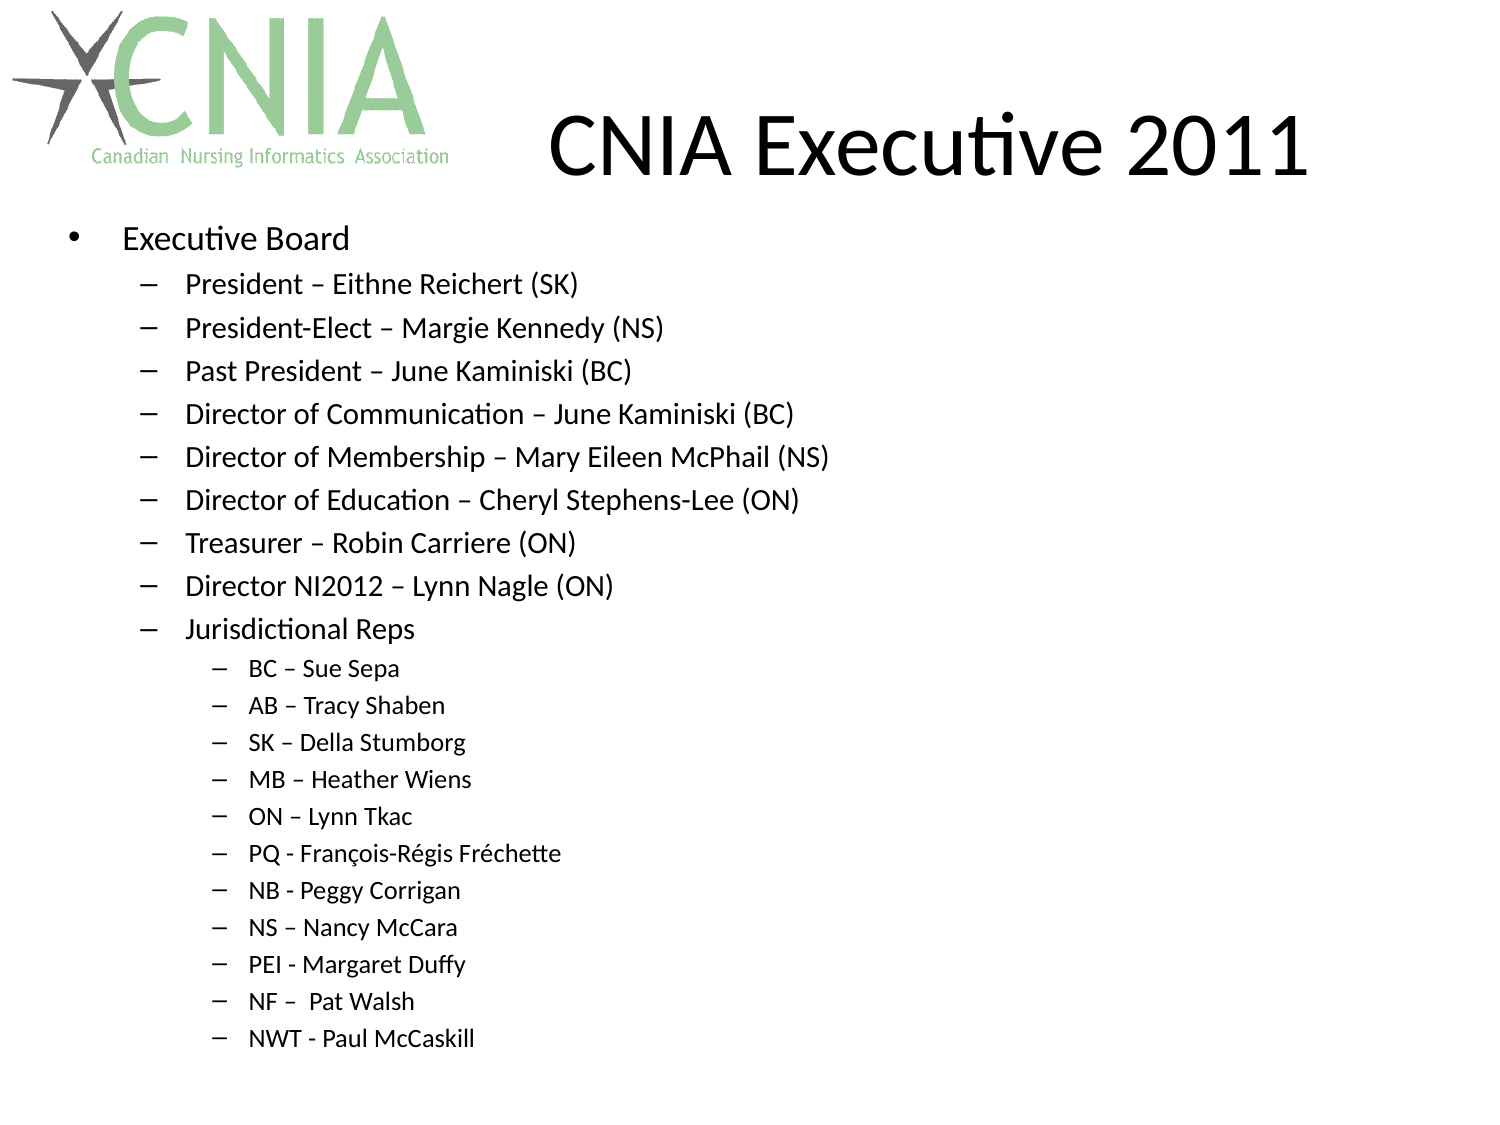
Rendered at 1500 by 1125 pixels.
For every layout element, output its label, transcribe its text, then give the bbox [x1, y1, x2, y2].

list Executive Board President – Eithne Reichert (SK) President-Elect – Margie Kennedy (NS) Past President – June Kaminiski (BC) Director of Communication – June Kaminiski (BC) Director of Membership – Mary Eileen McPhail (NS) Director of Education – Cheryl Stephens-Lee (ON) Treasurer – Robin Carriere (ON) Director NI2012 – Lynn Nagle (ON) Jurisdictional Reps BC – Sue Sepa AB – Tracy Shaben SK – Della Stumborg MB – Heather Wiens ON – Lynn Tkac PQ - François-Régis Fréchette NB - Peggy Corrigan NS – Nancy McCara PEI - Margaret Duffy NF – Pat Walsh NWT - Paul McCaskill [52, 207, 1426, 1071]
picture [0, 0, 453, 170]
title CNIA Executive 2011 [456, 44, 1426, 207]
